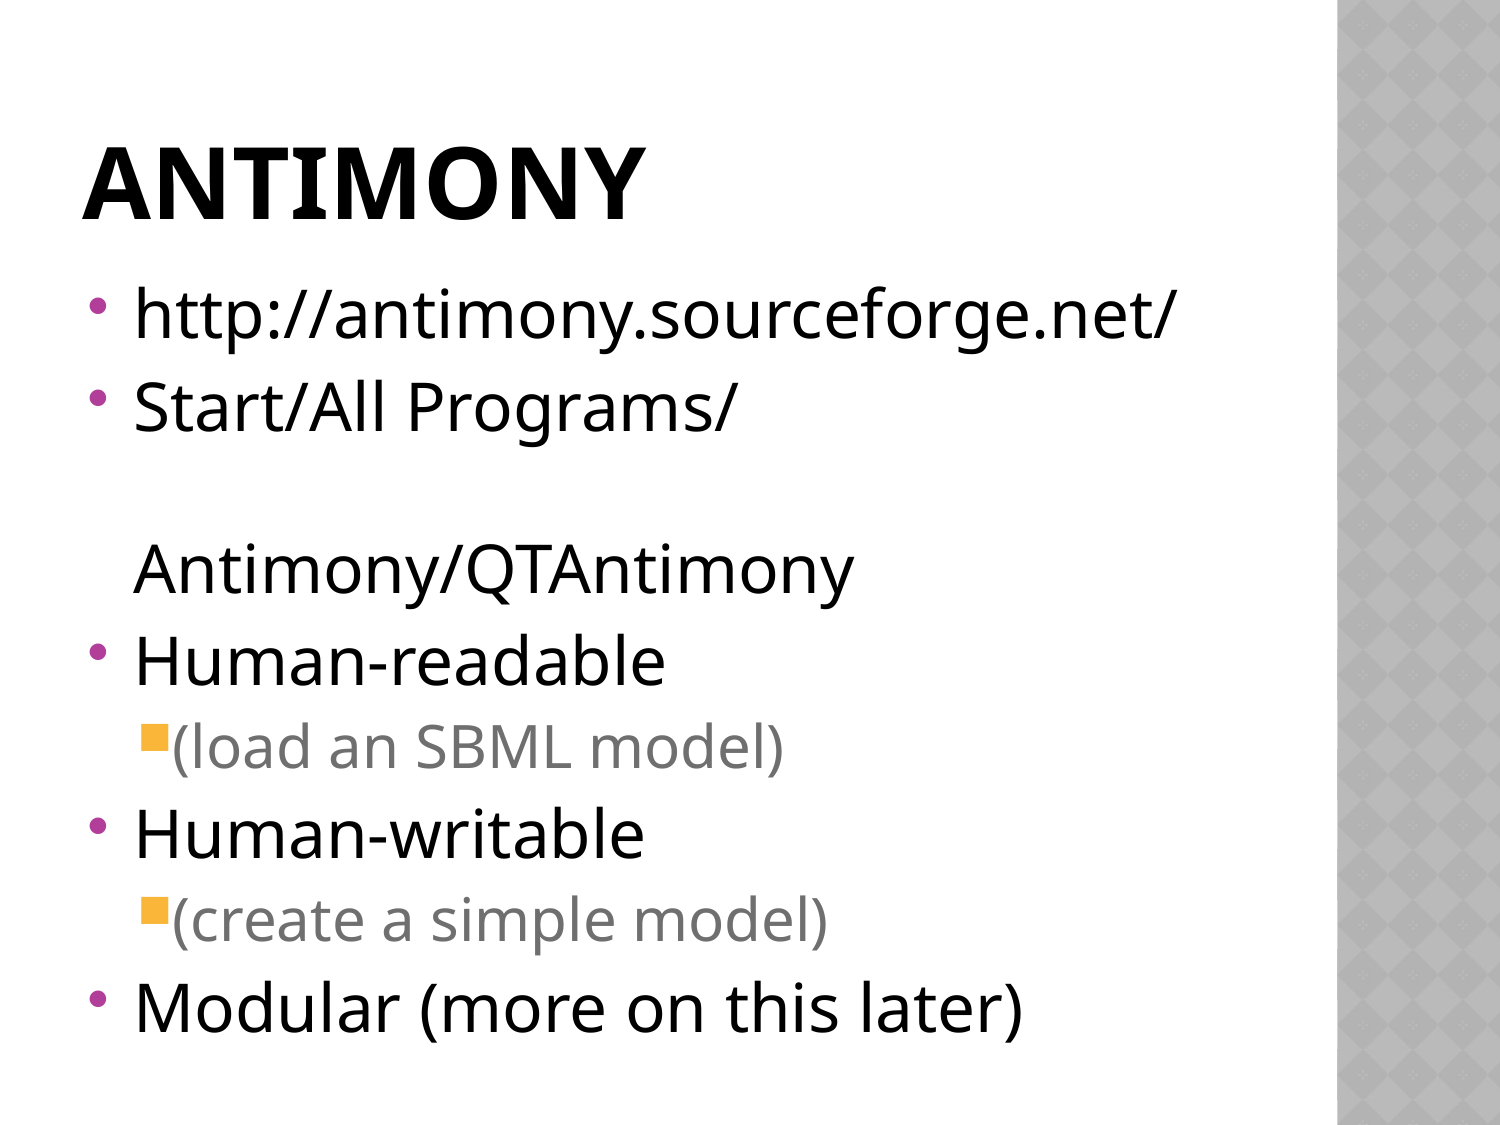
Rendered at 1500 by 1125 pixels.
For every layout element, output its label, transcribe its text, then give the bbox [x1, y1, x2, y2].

list http://antimony.sourceforge.net/ Start/All Programs/ Antimony/QTAntimony Human-readable (load an SBML model) Human-writable (create a simple model) Modular (more on this later) [75, 264, 1263, 1059]
title Antimony [75, 52, 1263, 240]
